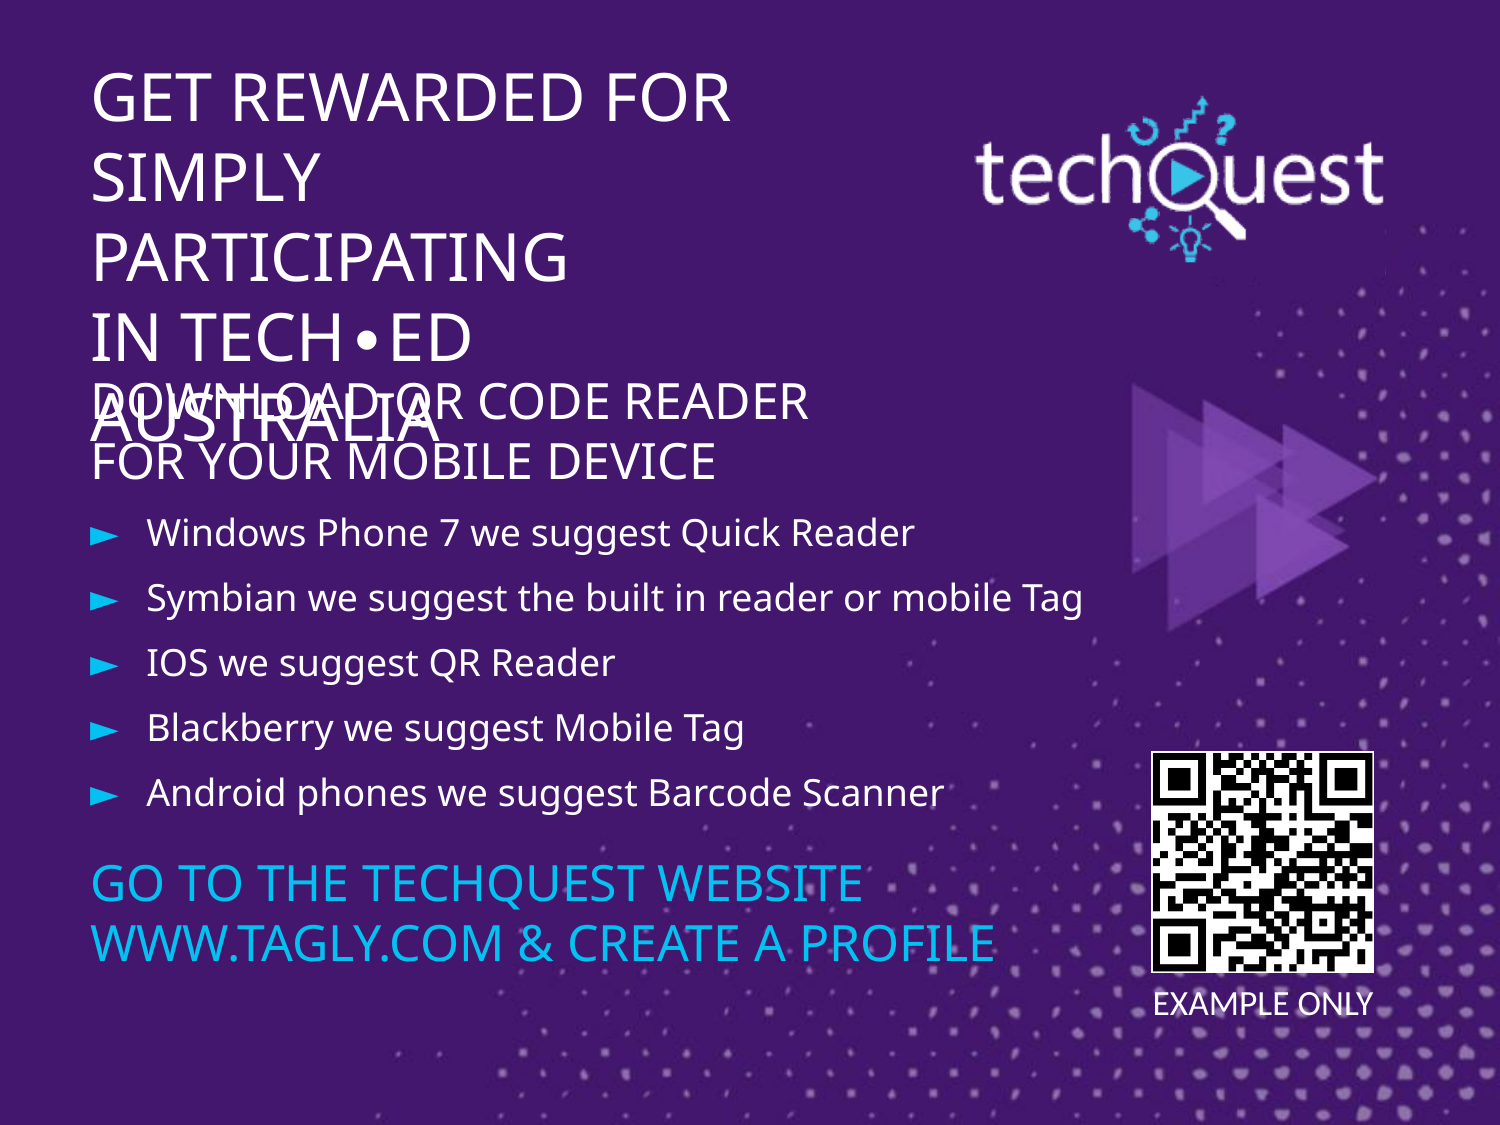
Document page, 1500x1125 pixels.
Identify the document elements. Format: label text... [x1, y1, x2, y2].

list GET REWARDED FOR SIMPLY PARTICIPATING IN TECH∙ED AUSTRALIA [75, 47, 821, 331]
text_box DOWNLOAD QR CODE READER FOR YOUR MOBILE DEVICE Windows Phone 7 we suggest Quick Reader Symbian we suggest the built in reader or mobile Tag IOS we suggest QR Reader Blackberry we suggest Mobile Tag Android phones we suggest Barcode Scanner GO TO THE TECHQUEST WEBSITE WWW.TAGLY.COM & CREATE A PROFILE [74, 361, 1425, 1057]
picture [0, 0, 1500, 1125]
text_box EXAMPLE ONLY [1137, 972, 1389, 1031]
